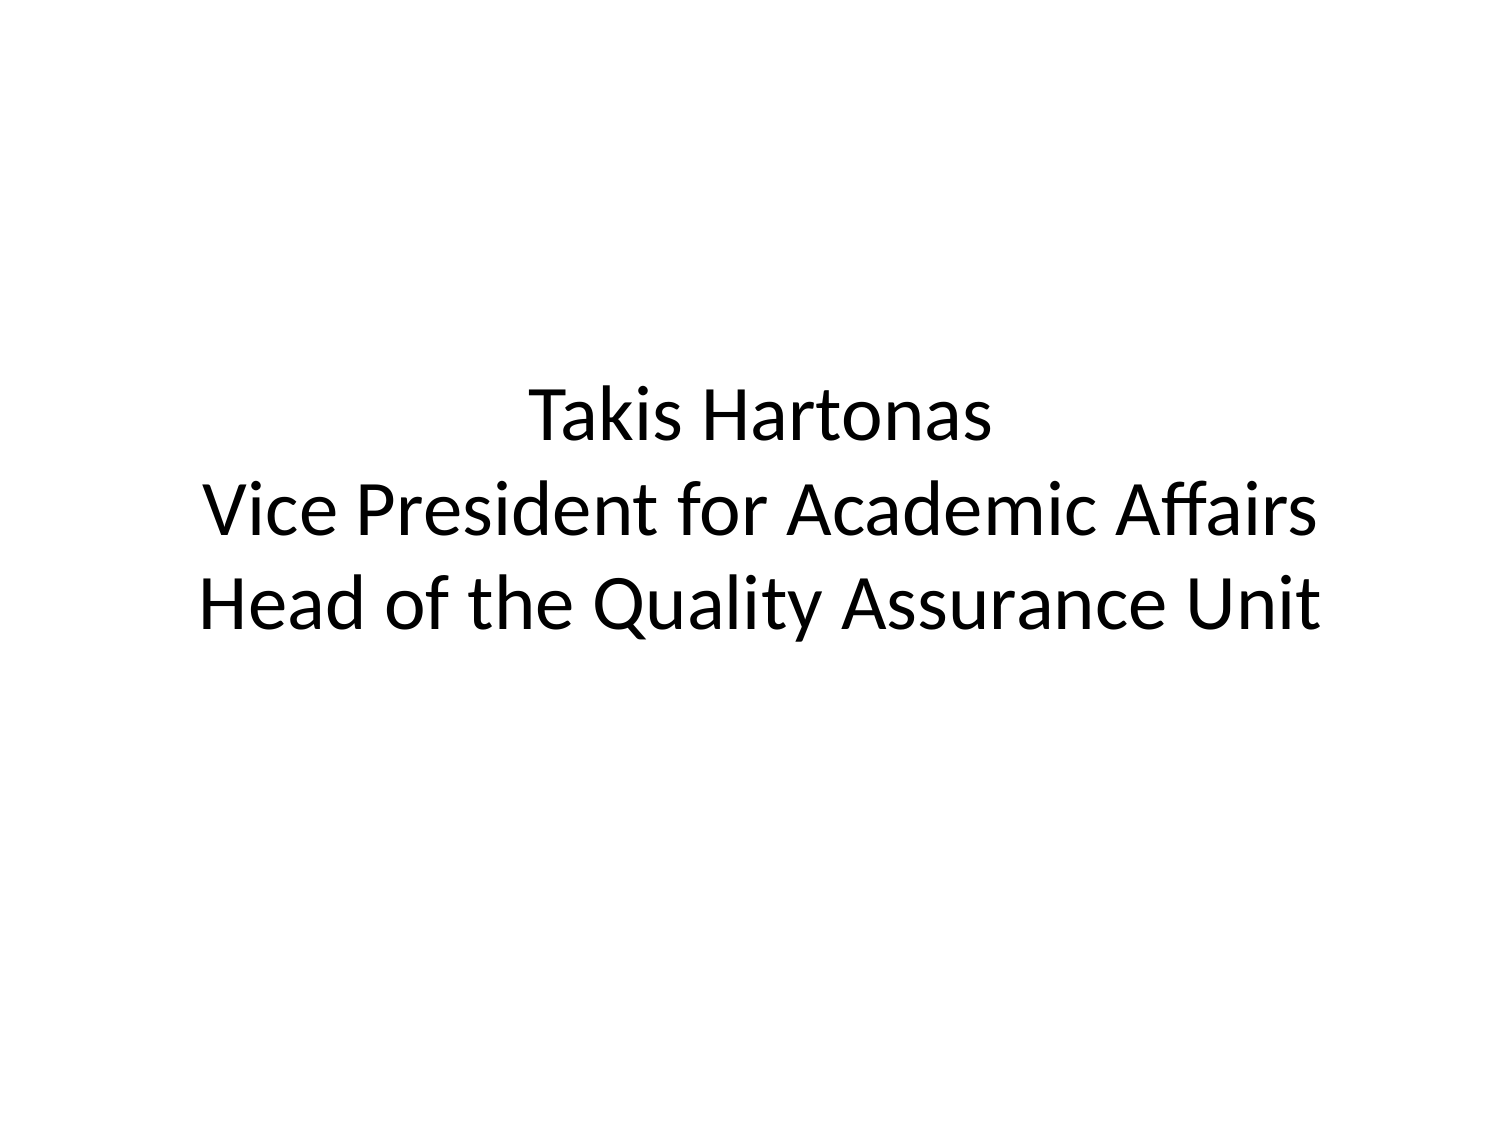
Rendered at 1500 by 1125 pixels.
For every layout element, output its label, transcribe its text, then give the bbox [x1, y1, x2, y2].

title Takis Hartonas Vice President for Academic Affairs Head of the Quality Assurance Unit [123, 290, 1399, 717]
